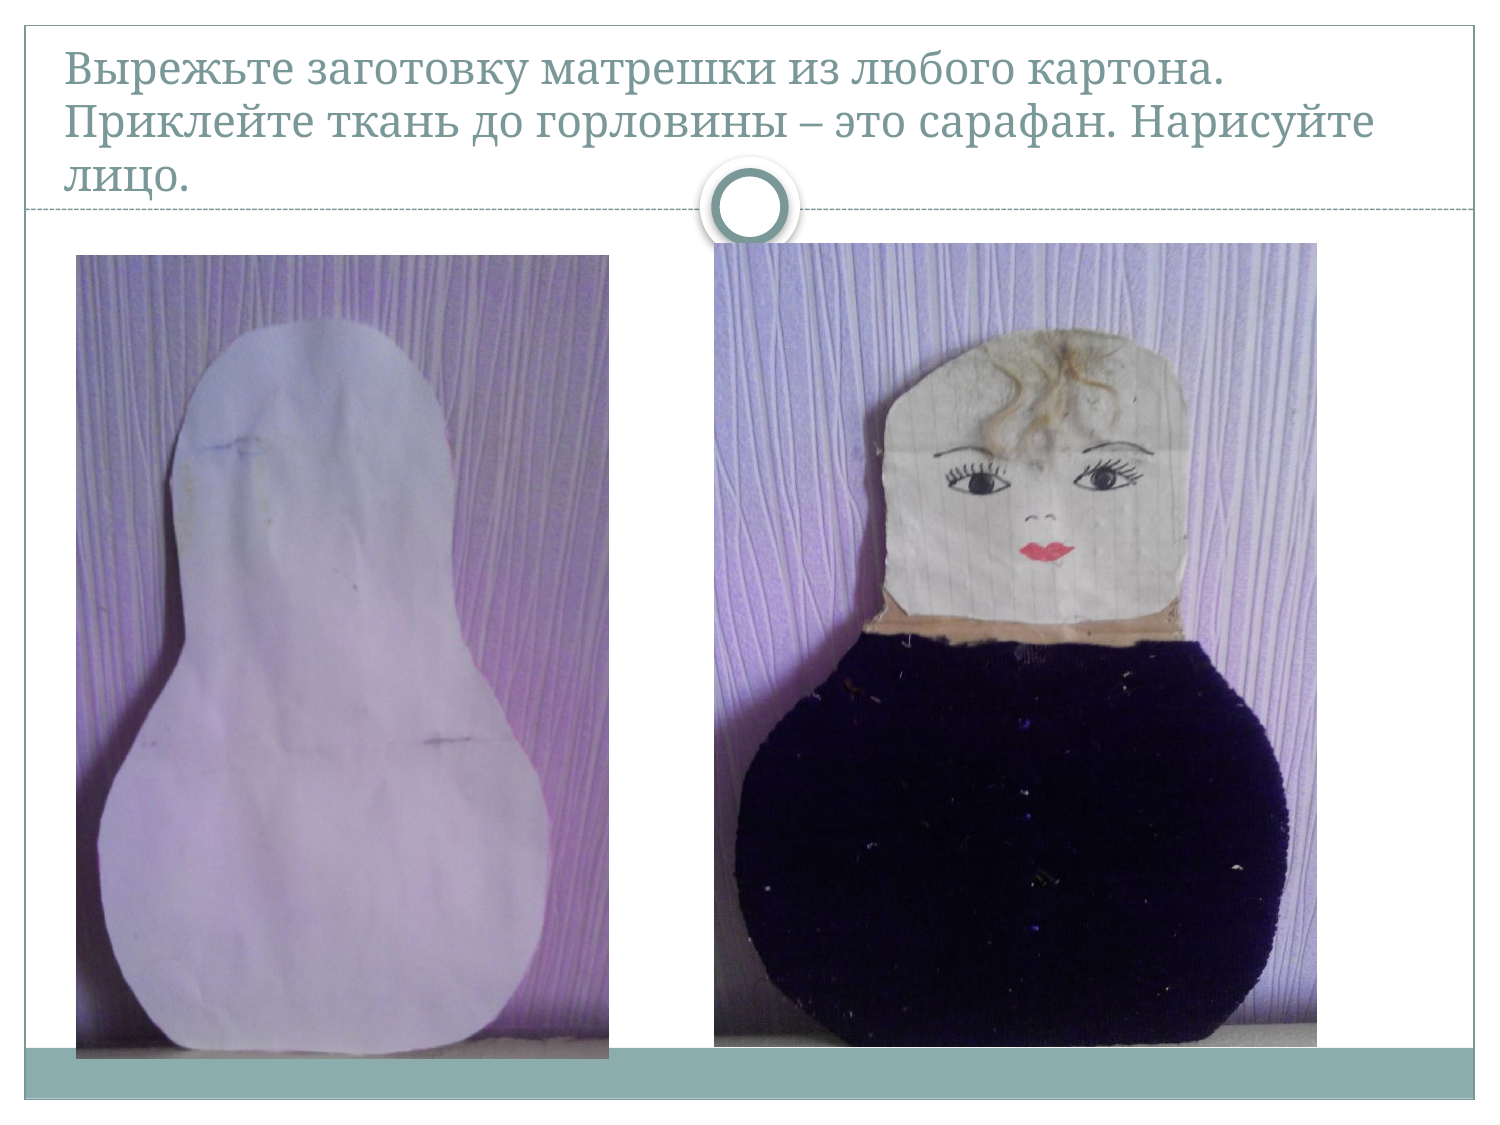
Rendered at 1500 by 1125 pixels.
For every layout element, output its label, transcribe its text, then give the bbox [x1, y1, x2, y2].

picture [714, 243, 1318, 1047]
picture [76, 255, 609, 1059]
title Вырежьте заготовку матрешки из любого картона. Приклейте ткань до горловины – это сарафан. Нарисуйте лицо. [49, 30, 1471, 209]
